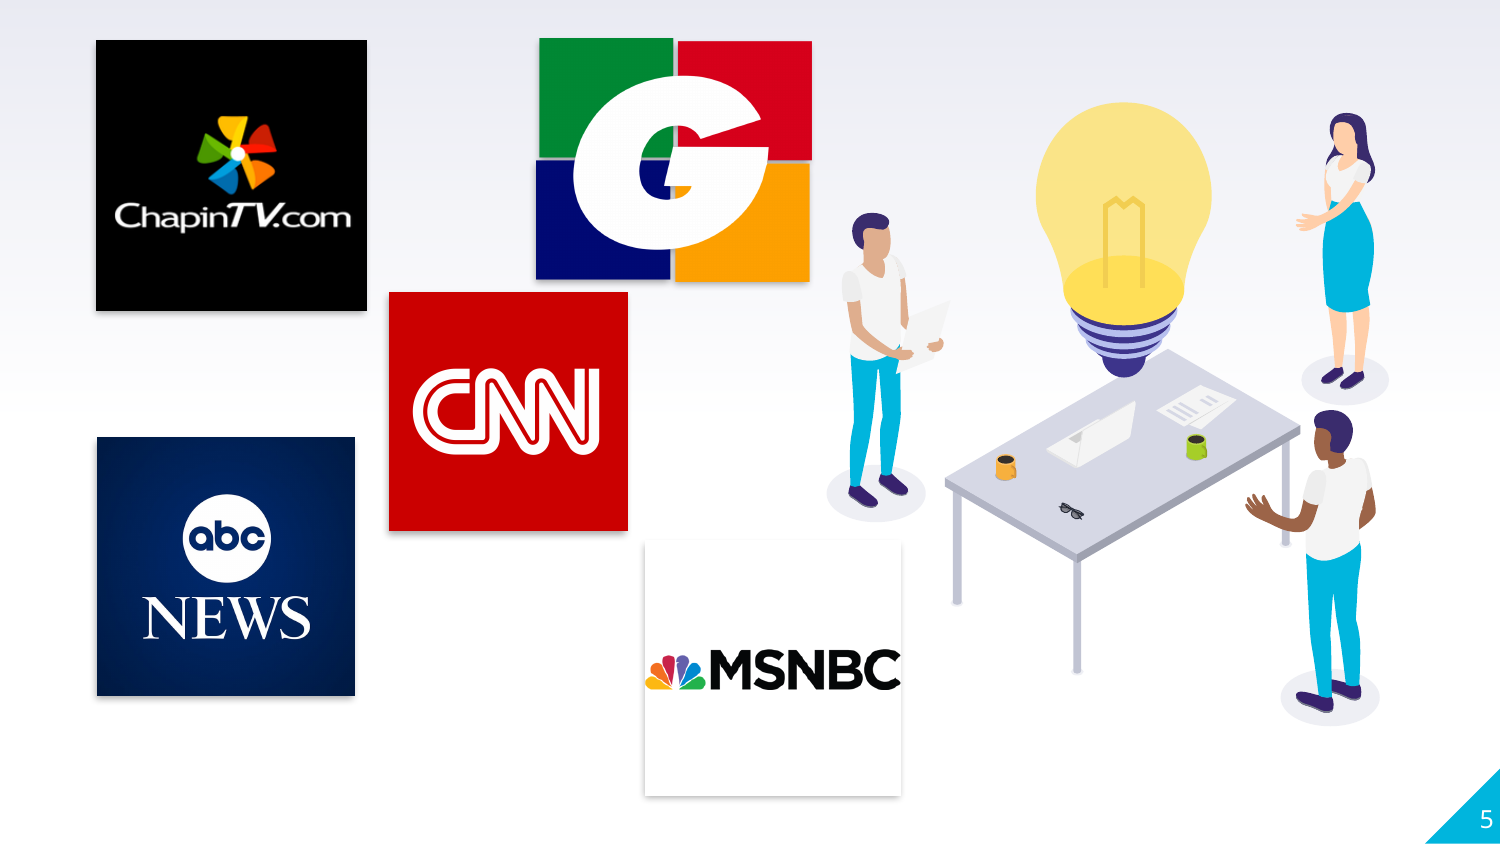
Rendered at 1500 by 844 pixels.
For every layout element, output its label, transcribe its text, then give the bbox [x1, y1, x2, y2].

picture [96, 437, 355, 696]
picture [388, 292, 628, 532]
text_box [826, 102, 1390, 727]
slide_number 5 [1418, 760, 1494, 838]
picture [645, 540, 901, 796]
picture [535, 37, 812, 282]
picture [96, 40, 367, 311]
